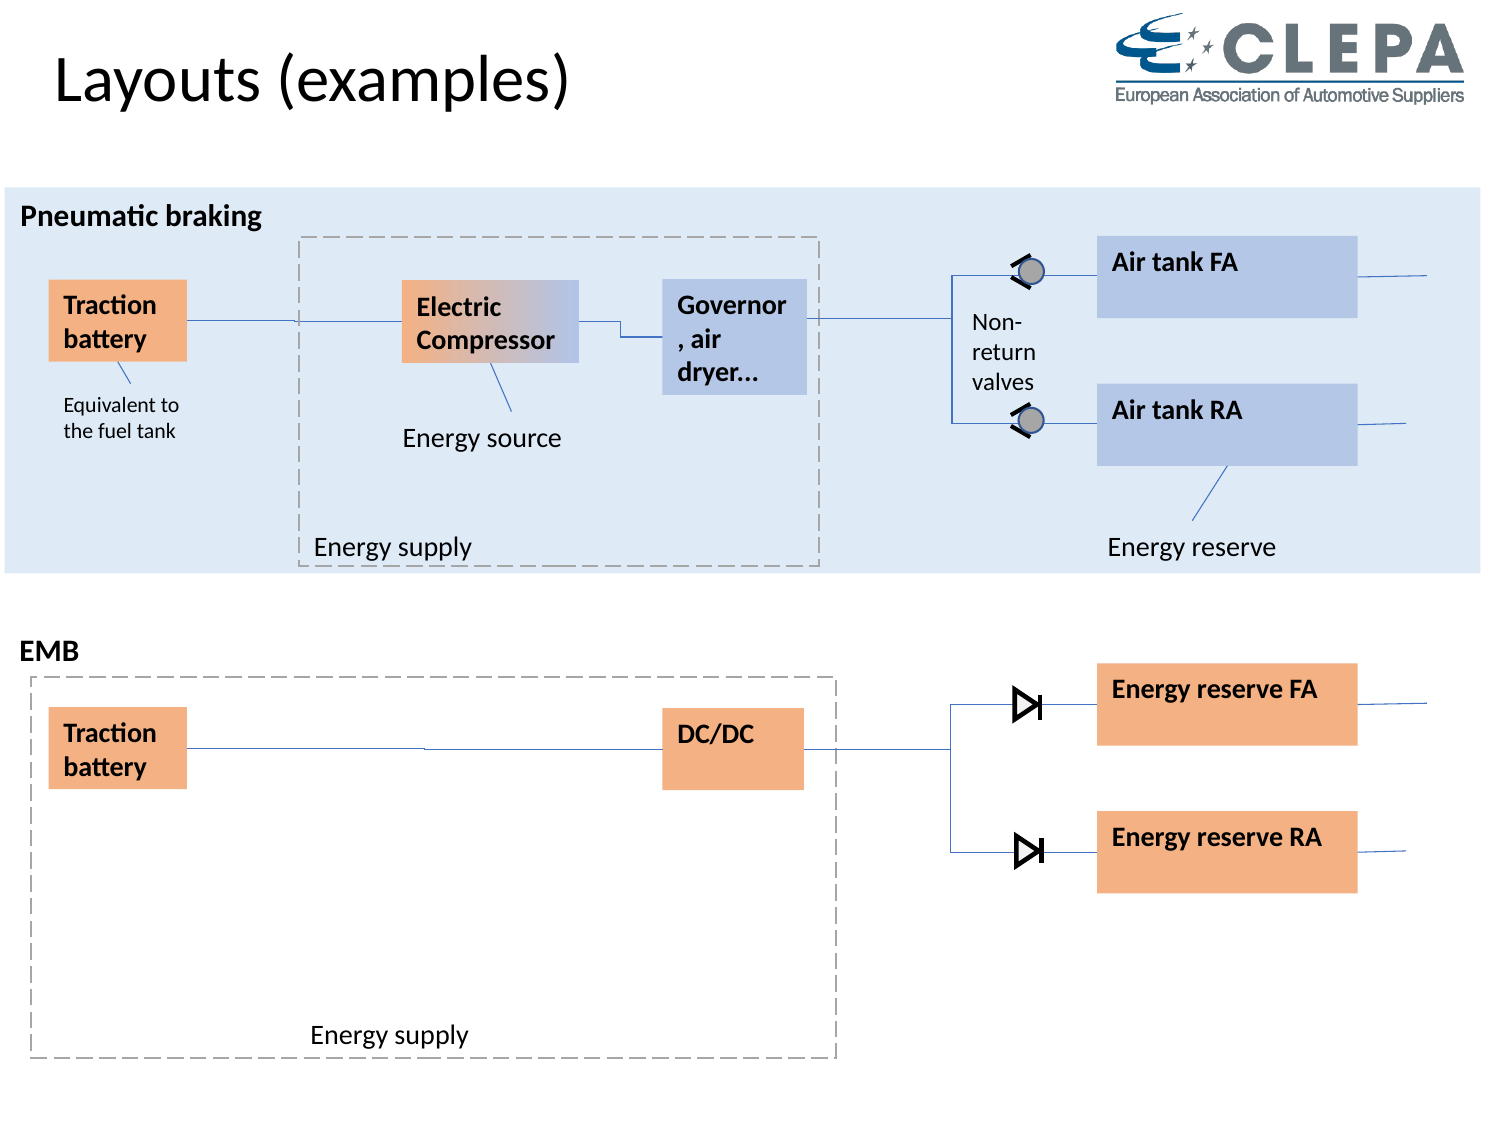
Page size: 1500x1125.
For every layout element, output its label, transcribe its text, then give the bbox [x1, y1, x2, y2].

text_box [1013, 687, 1038, 705]
text_box EMB [4, 622, 239, 675]
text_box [1192, 466, 1228, 521]
text_box [1015, 853, 1038, 868]
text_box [578, 322, 663, 338]
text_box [490, 363, 512, 412]
text_box Energy reserve FA [1097, 663, 1358, 746]
text_box [30, 676, 837, 1059]
text_box Pneumatic braking [5, 187, 278, 240]
text_box Air tank RA [1097, 383, 1358, 466]
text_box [803, 749, 1097, 853]
text_box Traction battery [48, 279, 187, 362]
text_box Equivalent to the fuel tank [48, 383, 213, 451]
text_box [298, 236, 820, 567]
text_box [806, 318, 1097, 424]
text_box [803, 705, 1097, 749]
text_box Layouts (examples) [39, 27, 587, 123]
text_box [4, 186, 1481, 575]
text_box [1009, 407, 1044, 433]
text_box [117, 362, 131, 384]
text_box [1009, 258, 1045, 285]
text_box Energy reserve [1092, 520, 1292, 570]
picture [1116, 13, 1464, 105]
text_box Energy reserve RA [1097, 811, 1358, 894]
text_box Air tank FA [1097, 235, 1358, 319]
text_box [806, 275, 1097, 318]
